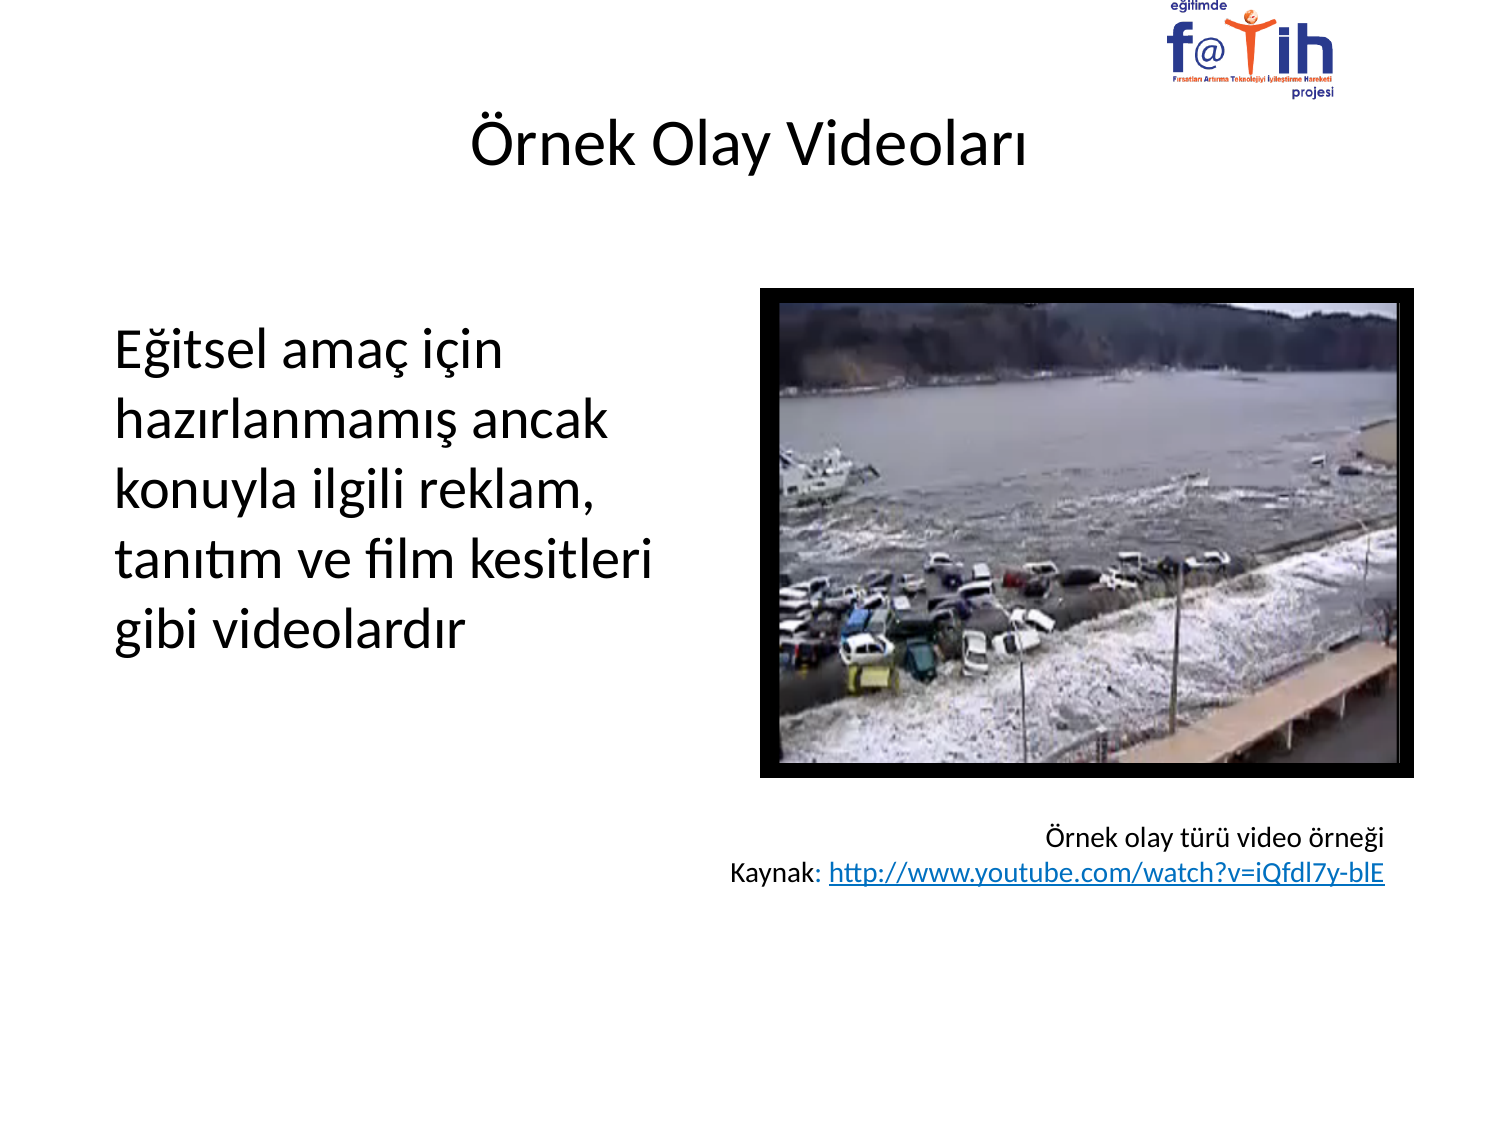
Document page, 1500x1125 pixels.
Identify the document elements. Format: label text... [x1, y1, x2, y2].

list Eğitsel amaç için hazırlanmamış ancak konuyla ilgili reklam, tanıtım ve film kesitleri gibi videolardır [88, 302, 738, 906]
picture [774, 302, 1400, 764]
title Örnek Olay Videoları [75, 45, 1425, 233]
picture [1162, 0, 1338, 45]
text_box Örnek olay türü video örneği Kaynak: http://www.youtube.com/watch?v=iQfdl7y-blE [242, 810, 1400, 896]
